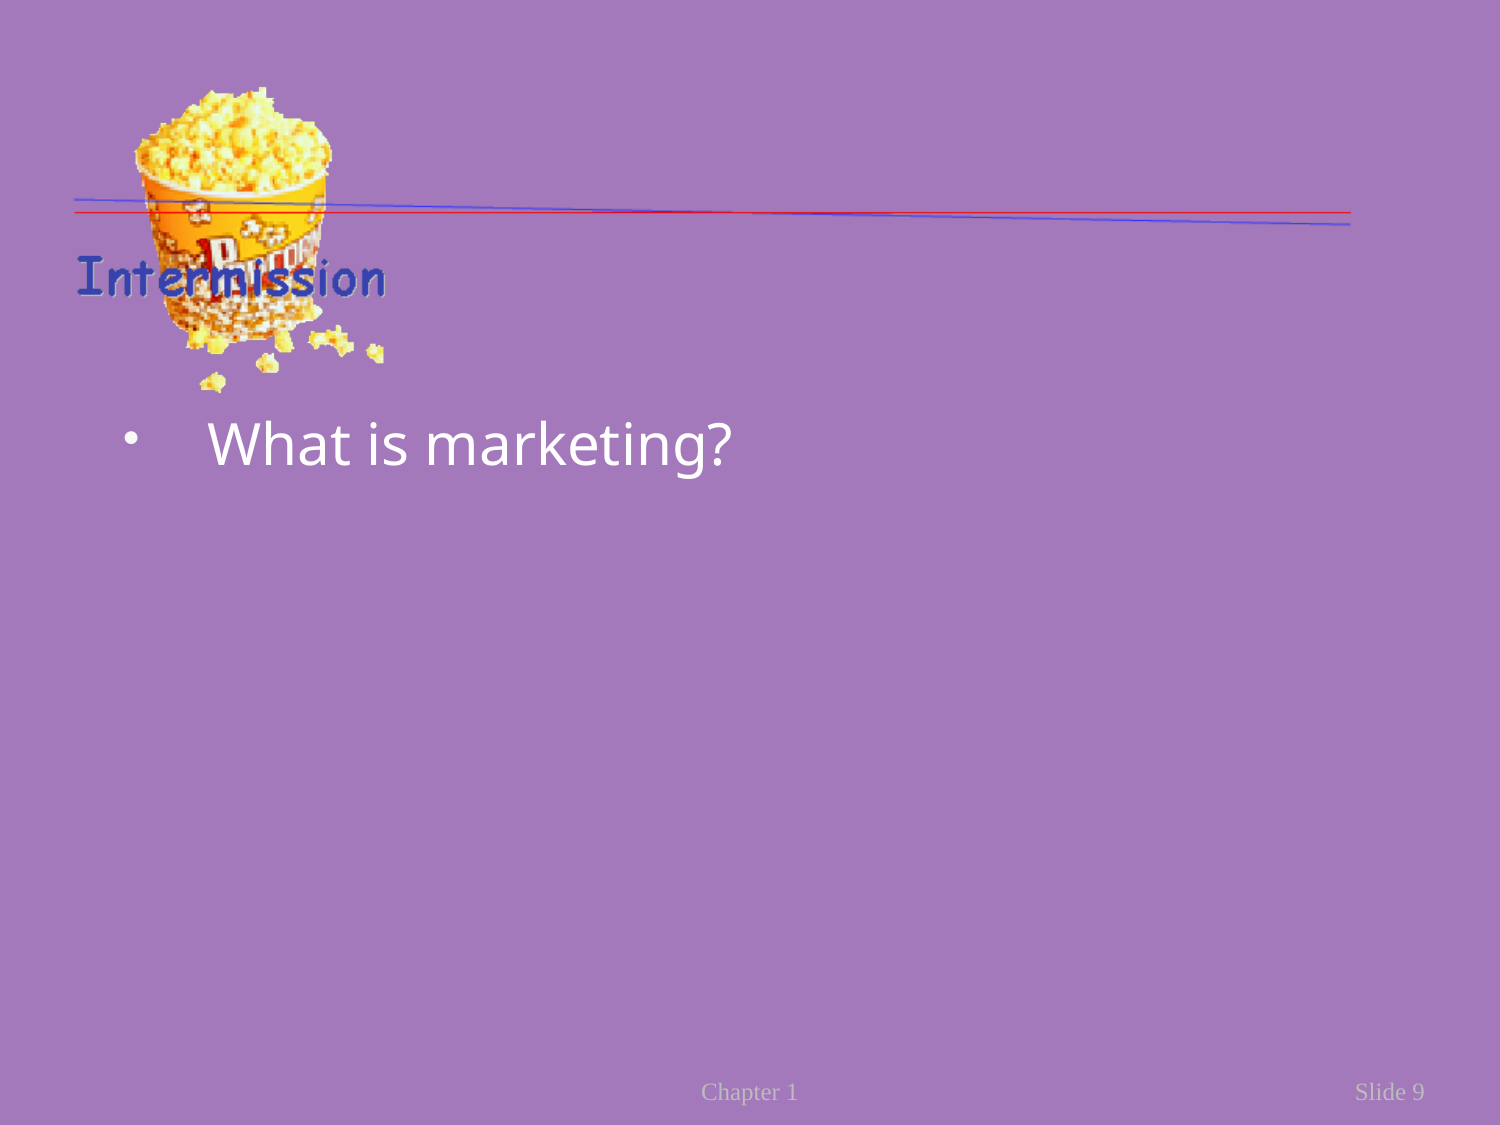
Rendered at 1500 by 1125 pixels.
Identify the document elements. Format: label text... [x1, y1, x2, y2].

slide_number Slide 9 [1299, 1052, 1425, 1113]
list What is marketing? [87, 399, 1400, 975]
footer Chapter 1 [512, 1052, 988, 1113]
picture [62, 74, 1352, 451]
